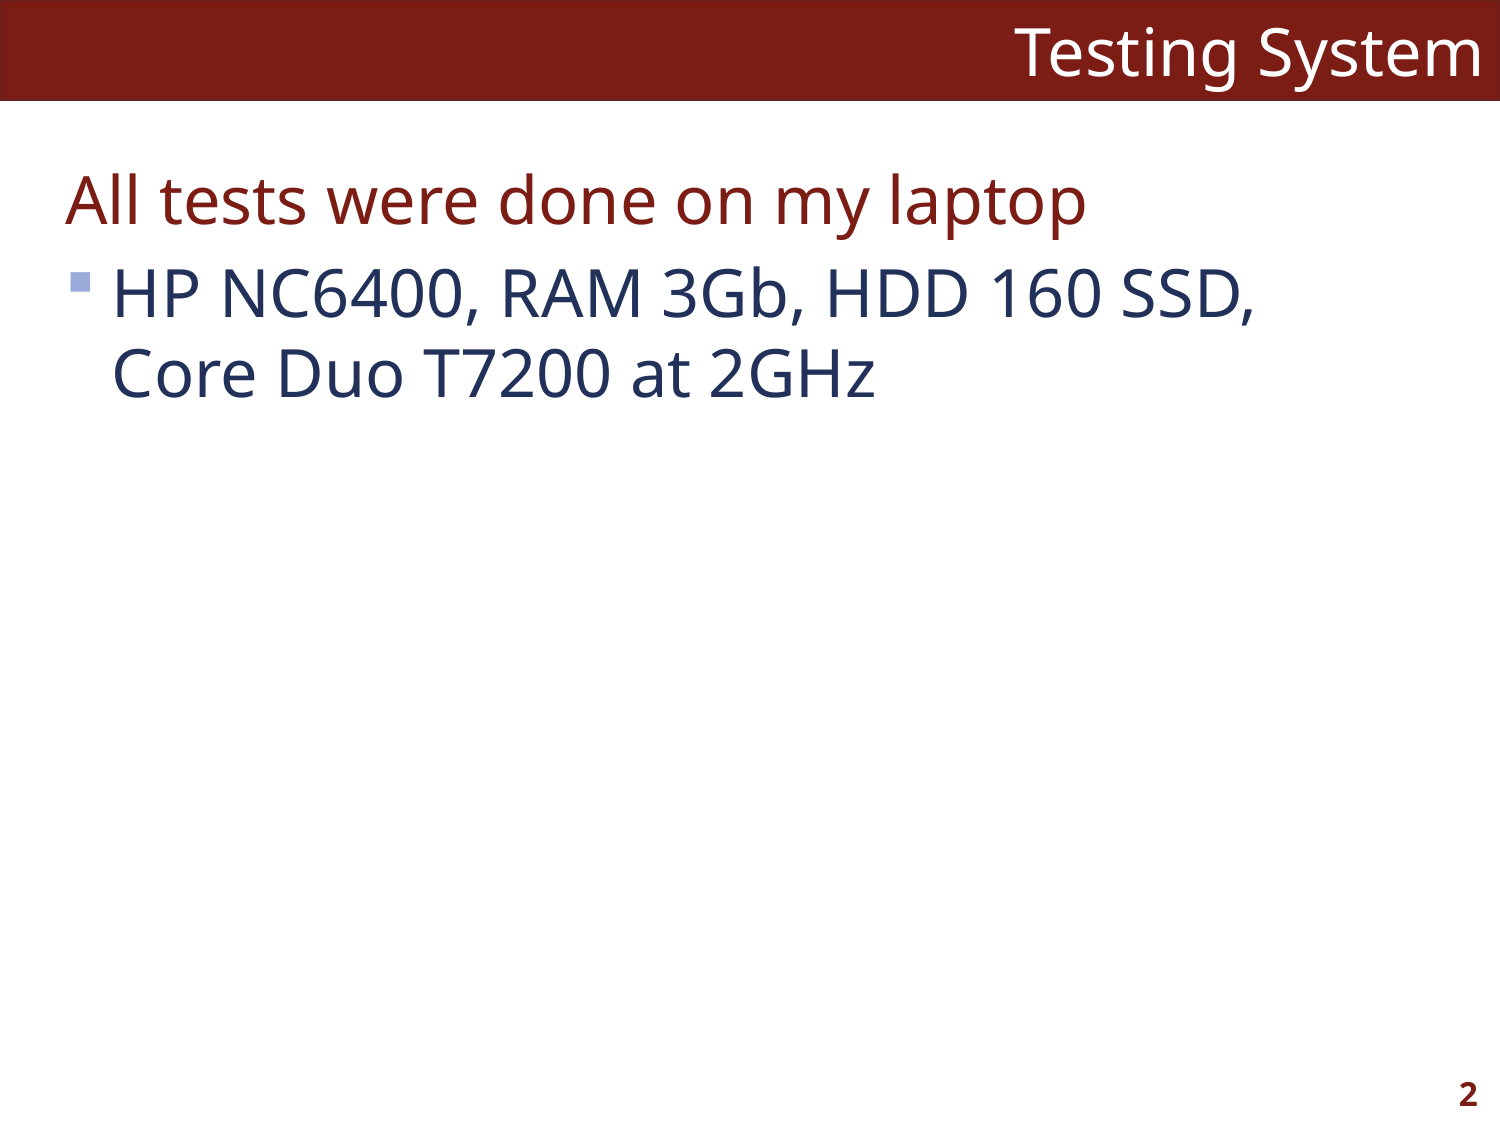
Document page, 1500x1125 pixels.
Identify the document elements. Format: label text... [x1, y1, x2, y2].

slide_number 2 [1342, 1065, 1494, 1116]
list All tests were done on my laptop HP NC6400, RAM 3Gb, HDD 160 SSD, Core Duo T7200 at 2GHz [49, 149, 1451, 1076]
title Testing System [274, 0, 1500, 101]
